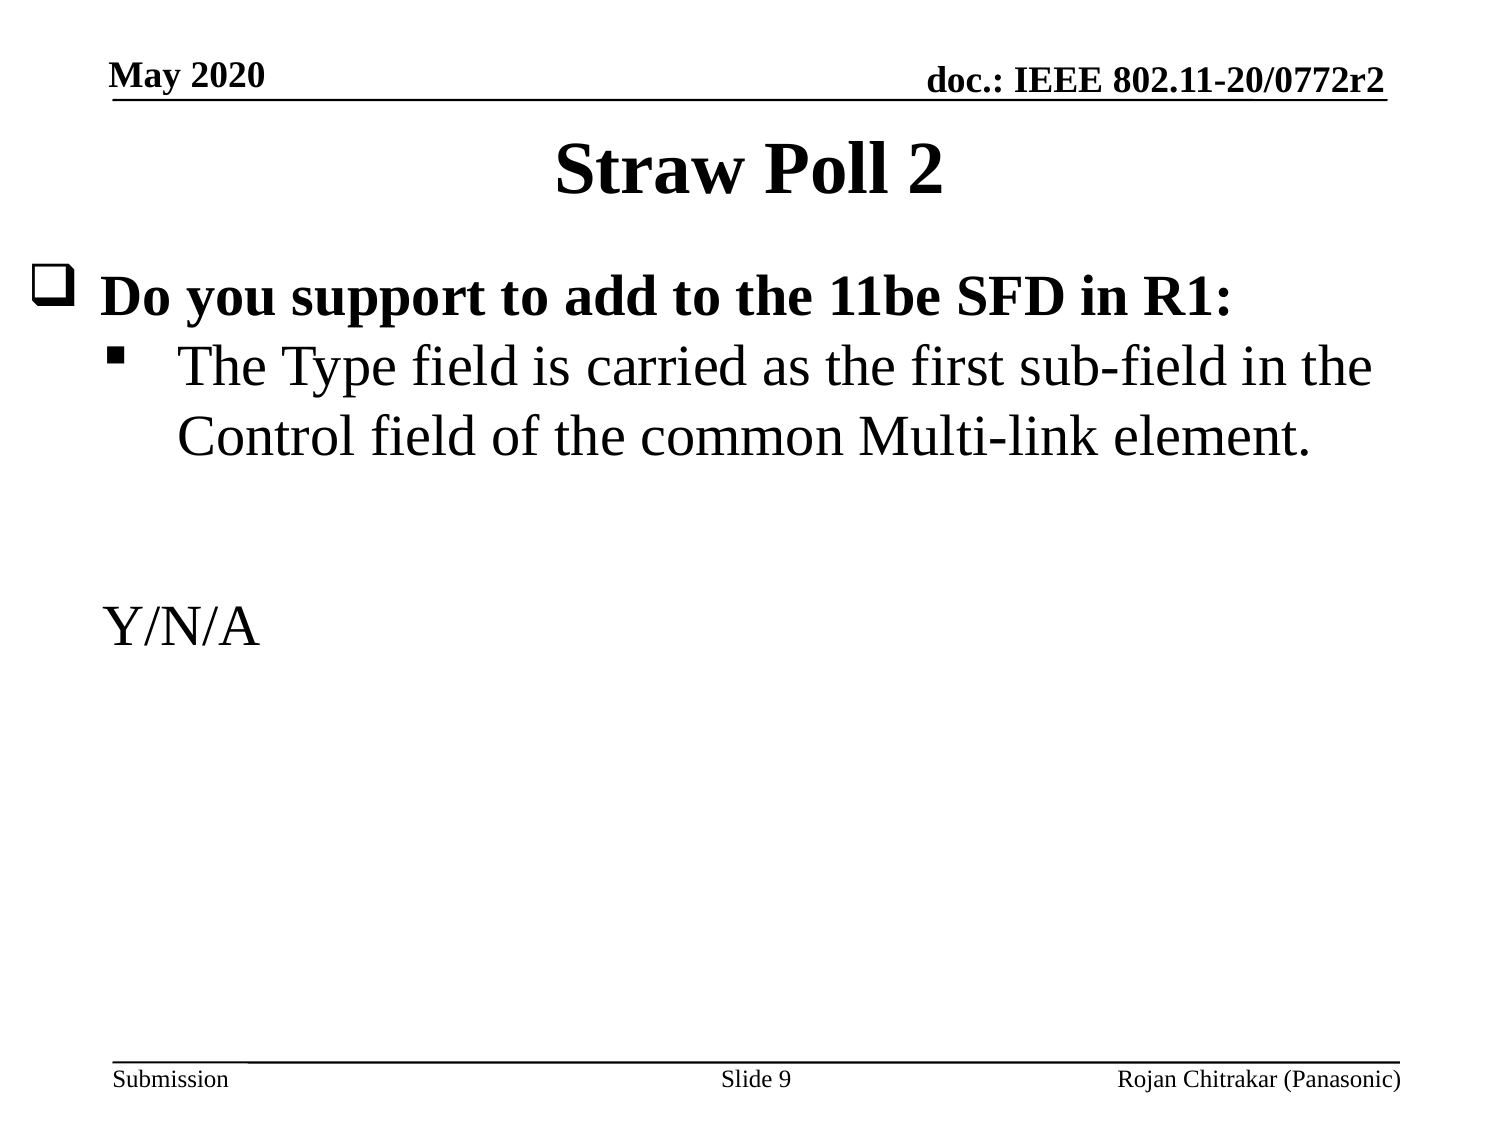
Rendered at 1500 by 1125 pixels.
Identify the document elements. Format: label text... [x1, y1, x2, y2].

text_box Straw Poll 2 [0, 111, 1500, 225]
text_box Do you support to add to the 11be SFD in R1: The Type field is carried as the first sub-field in the Control field of the common Multi-link element. Y/N/A [12, 249, 1475, 745]
slide_number Slide 9 [712, 1061, 800, 1093]
footer Rojan Chitrakar (Panasonic) [949, 1061, 1402, 1093]
